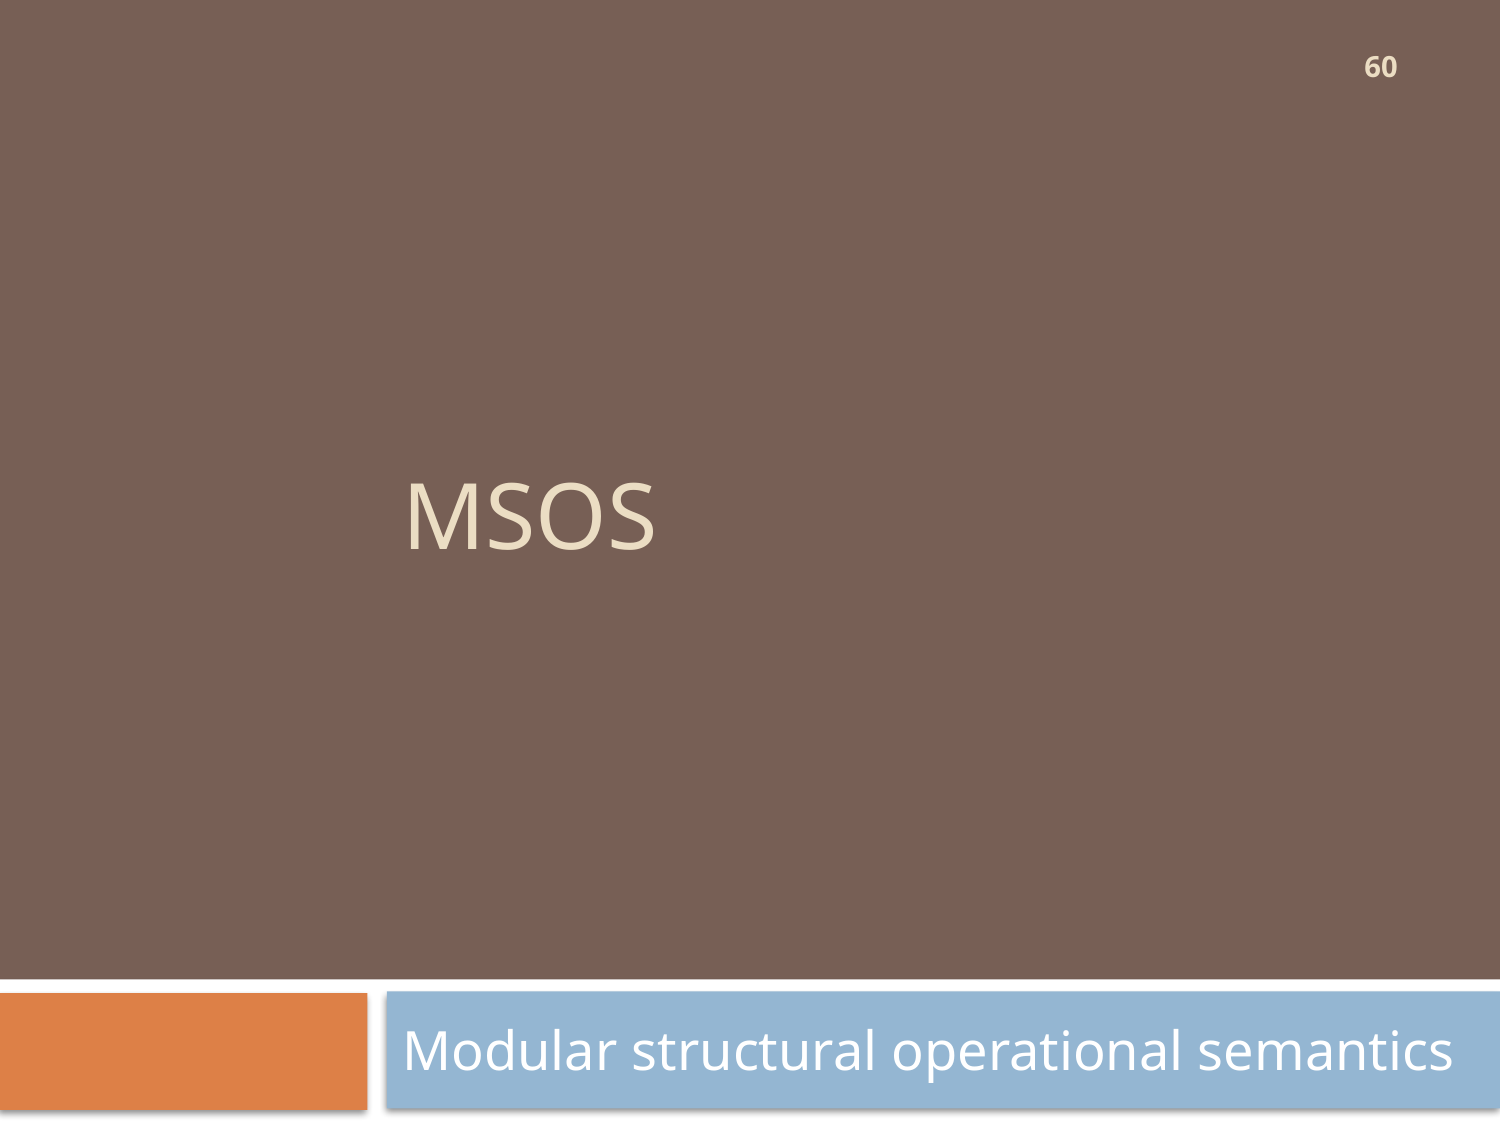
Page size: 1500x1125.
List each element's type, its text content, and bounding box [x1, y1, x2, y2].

slide_number 60 [1312, 37, 1450, 100]
subtitle Modular structural operational semantics [387, 992, 1488, 1105]
title MSOS [387, 450, 1063, 575]
